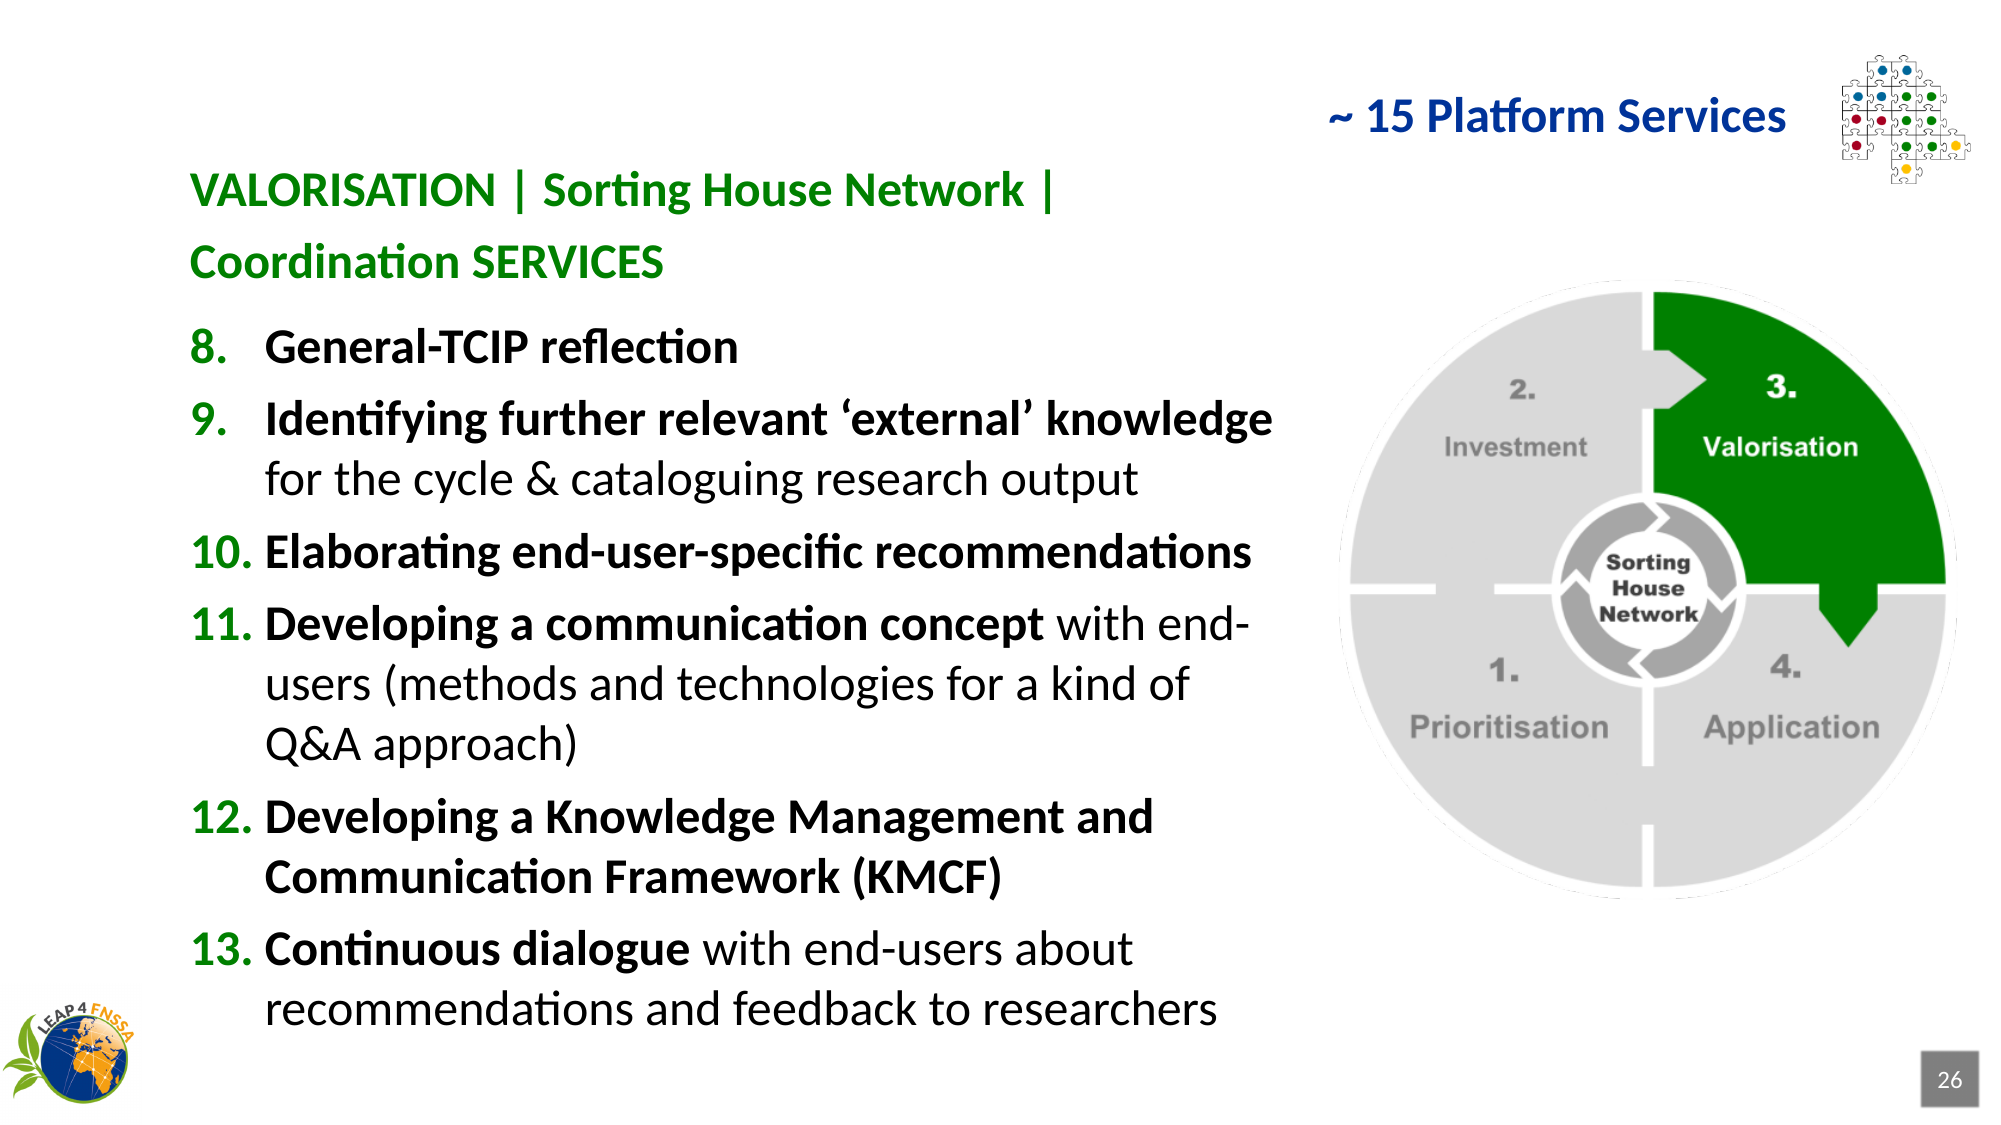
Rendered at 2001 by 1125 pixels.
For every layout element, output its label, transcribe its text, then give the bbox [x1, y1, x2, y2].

picture [0, 983, 142, 1125]
picture [1338, 279, 1958, 900]
picture [1842, 55, 1971, 184]
text_box Valorisation | Sorting House Network | Coordination Services [175, 148, 1321, 296]
text_box ~ 15 Platform Services [1160, 74, 1802, 150]
text_box General-TCIP reflection Identifying further relevant ‘external’ knowledge for the cycle & cataloguing research output Elaborating end-user-specific recommendations Developing a communication concept with end-users (methods and technologies for a kind of Q&A approach) Developing a Knowledge Management and Communication Framework (KMCF) Continuous dialogue with end-users about recommendations and feedback to researchers [175, 305, 1302, 1125]
